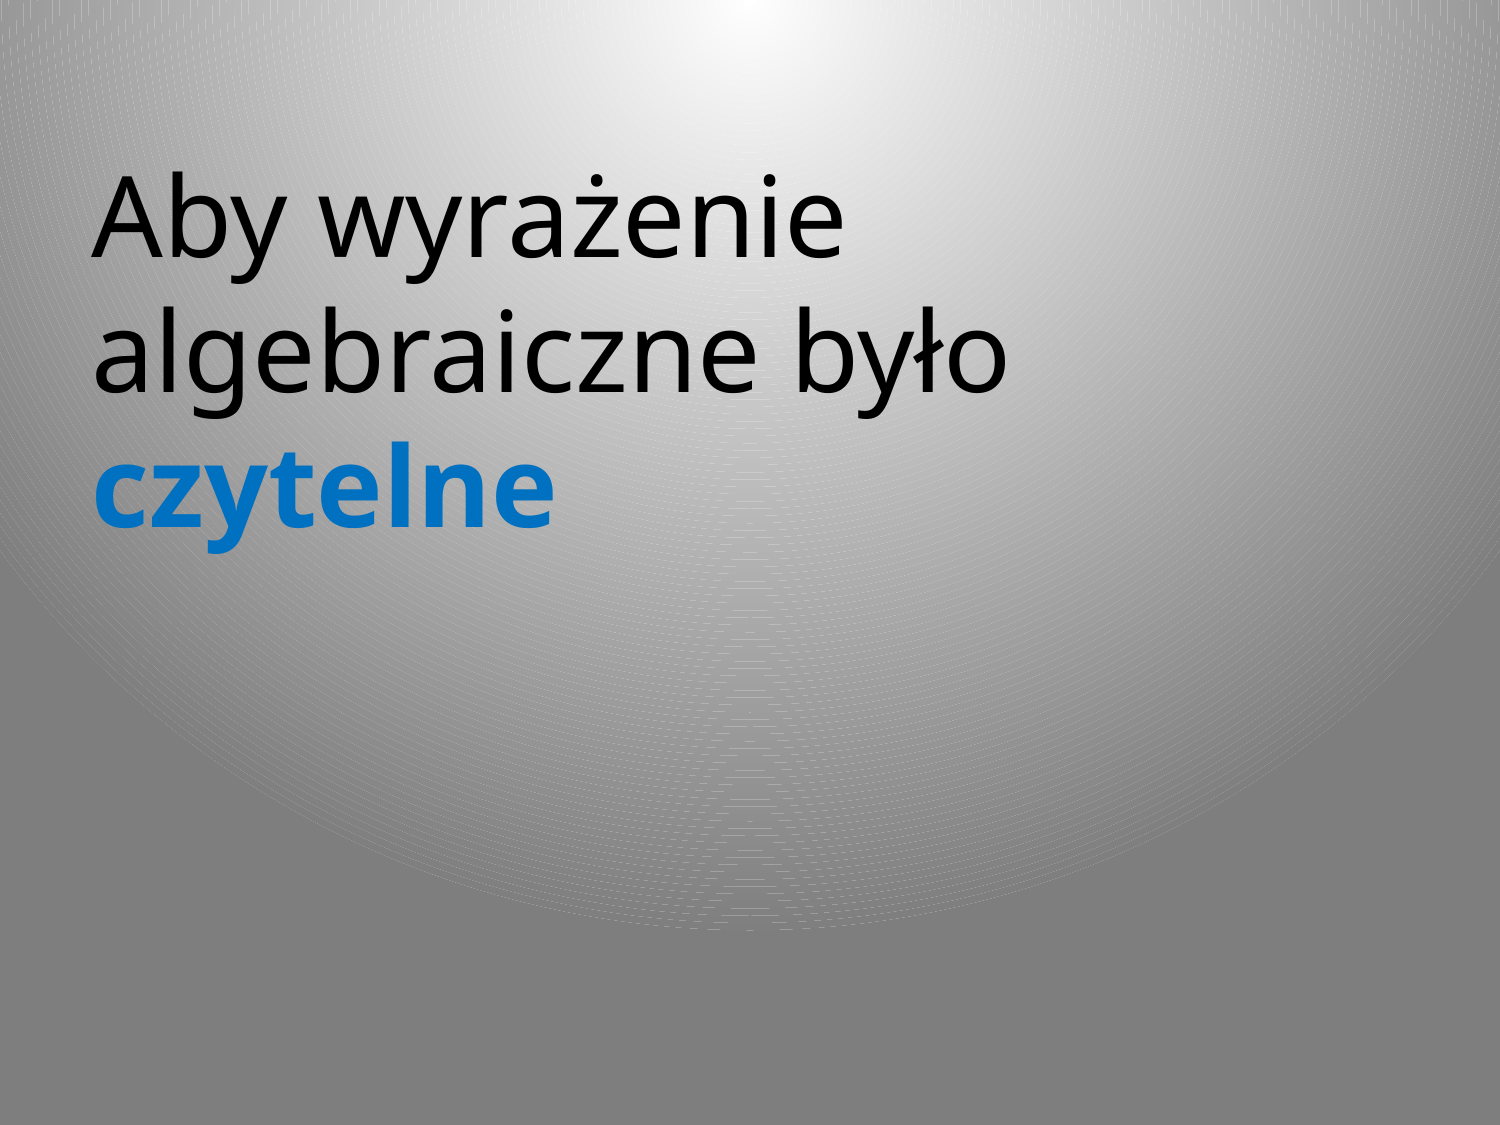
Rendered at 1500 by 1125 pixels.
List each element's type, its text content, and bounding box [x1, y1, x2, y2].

list Aby wyrażenie algebraiczne było czytelne [76, 137, 1427, 880]
